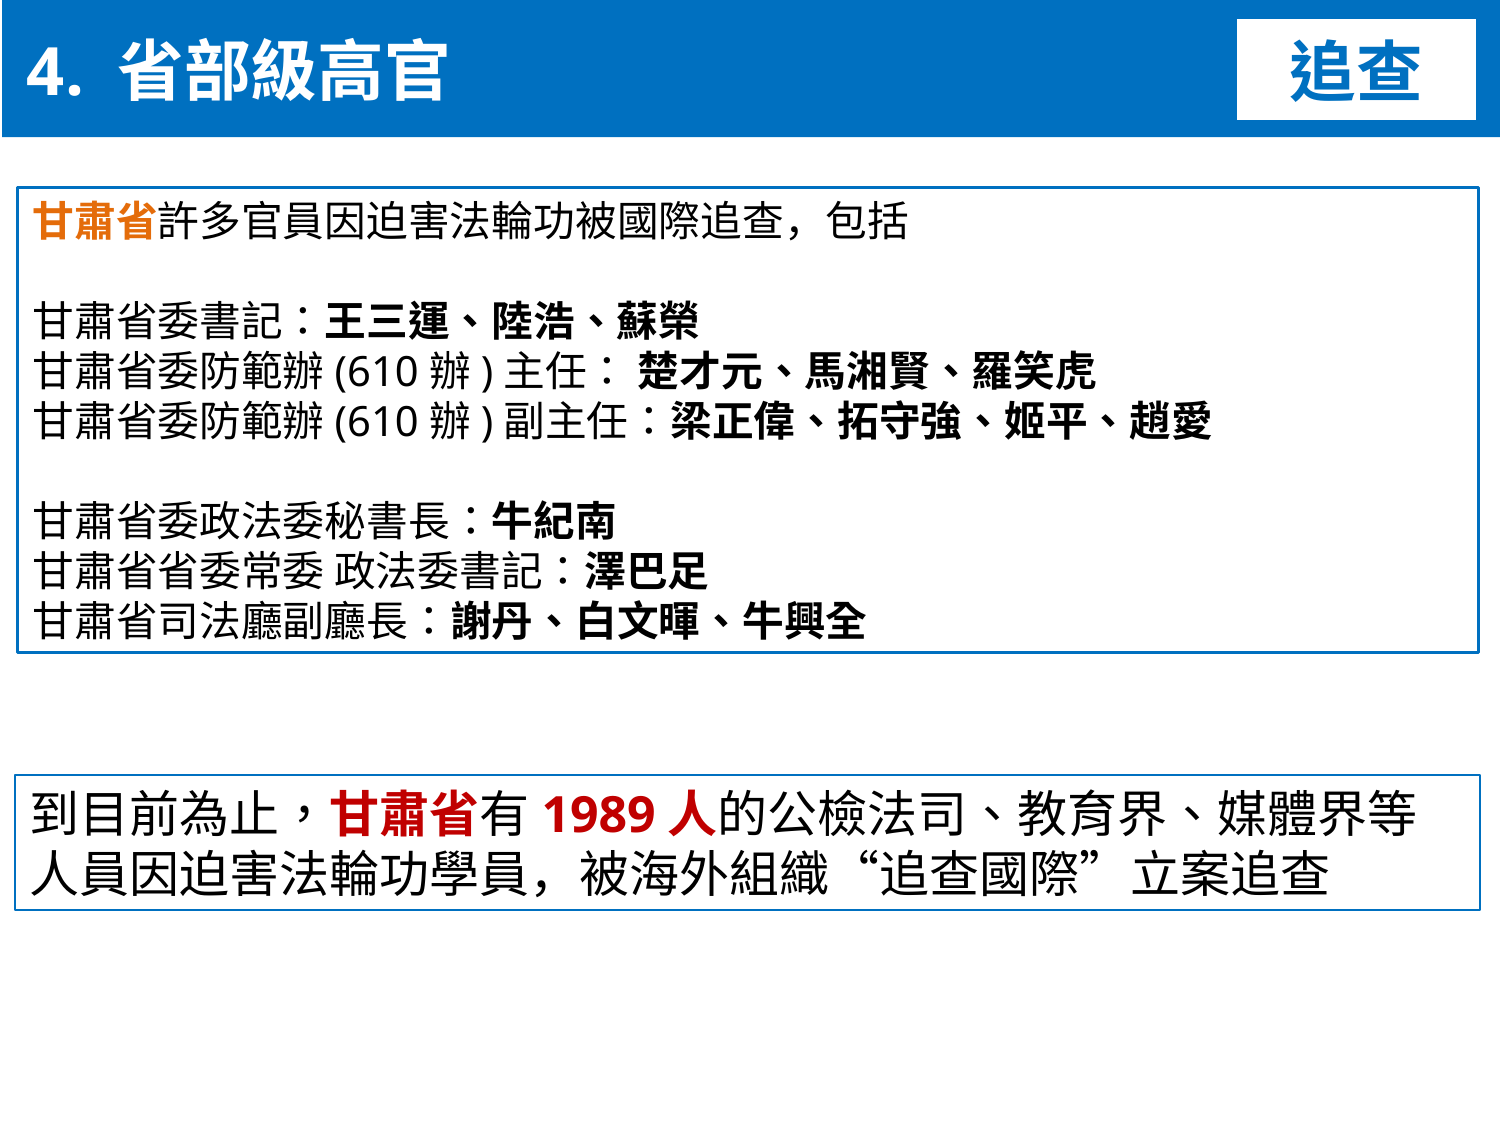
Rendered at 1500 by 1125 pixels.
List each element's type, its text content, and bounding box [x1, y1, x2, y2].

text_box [1, 0, 1500, 138]
text_box 到目前為止，甘肅省有1989人的公檢法司、教育界、媒體界等人員因迫害法輪功學員，被海外組織“追查國際”立案追查 [14, 775, 1480, 910]
text_box 甘肅省許多官員因迫害法輪功被國際追查，包括 甘肅省委書記：王三運、陸浩、蘇榮 甘肅省委防範辦(610辦)主任： 楚才元、馬湘賢、羅笑虎 甘肅省委防範辦(610辦)副主任：梁正偉、拓守強、姬平、趙愛 甘肅省委政法委秘書長：牛紀南 甘肅省省委常委 政法委書記：澤巴足 甘肅省司法廳副廳長：謝丹、白文暉、牛興全 [17, 187, 1479, 653]
